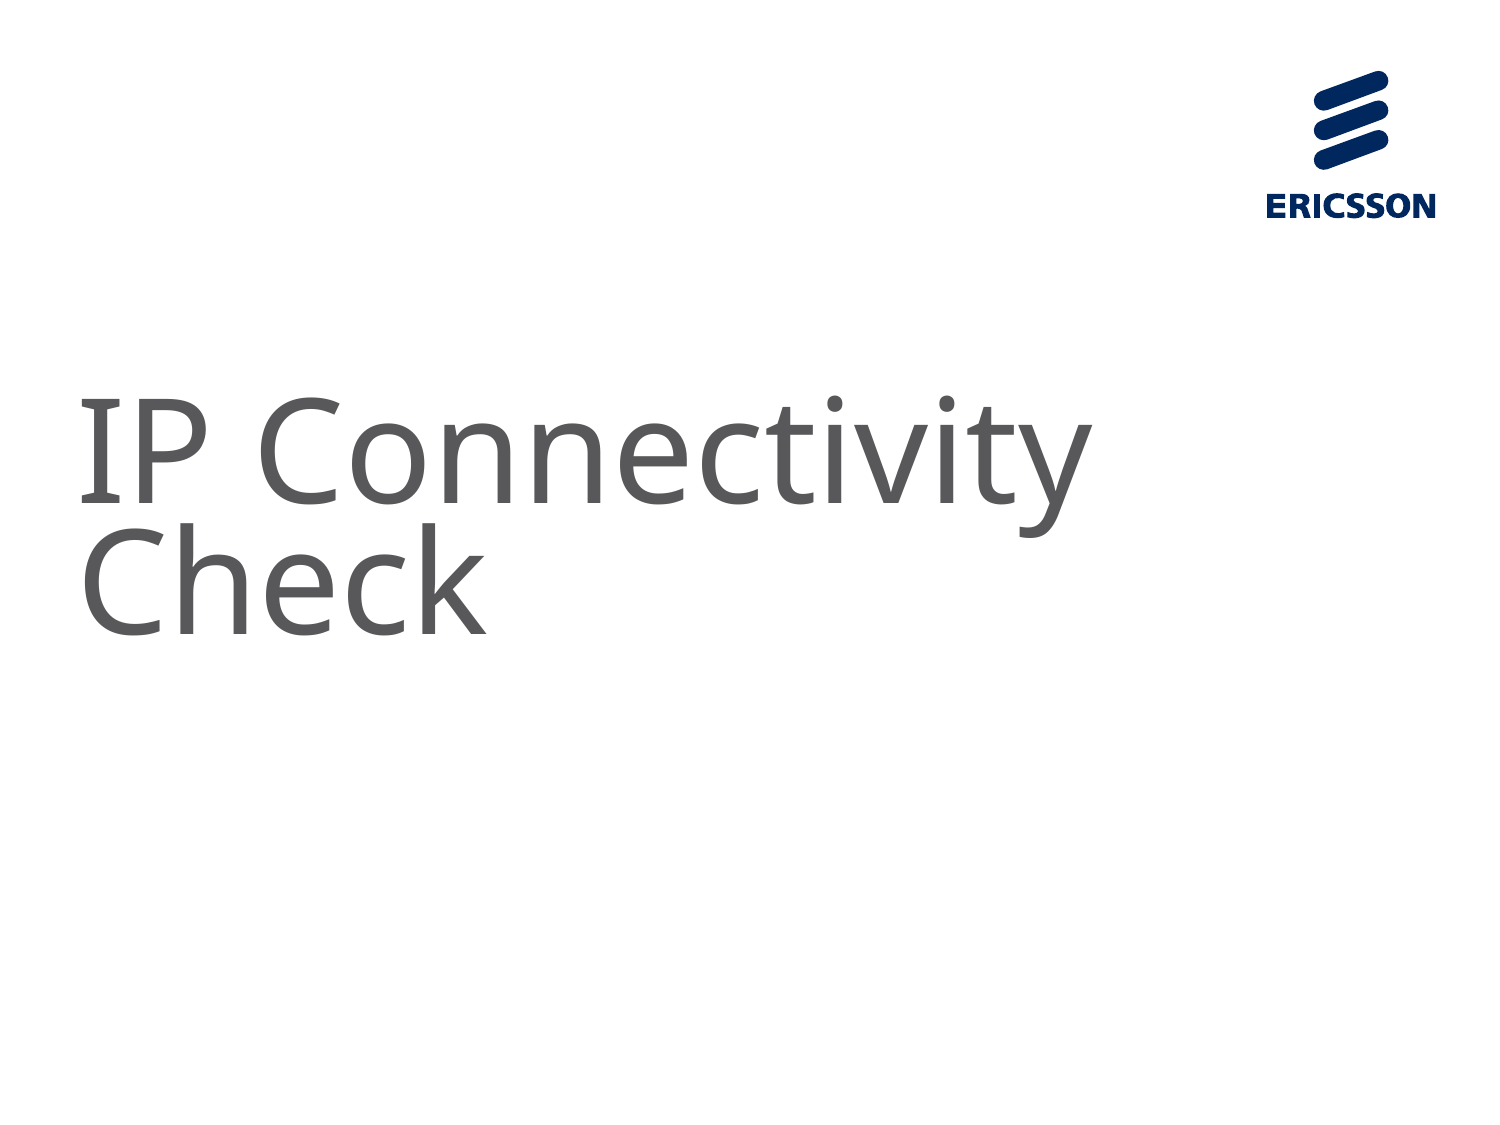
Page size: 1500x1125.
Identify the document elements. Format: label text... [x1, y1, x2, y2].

title IP Connectivity Check [64, 296, 1435, 763]
